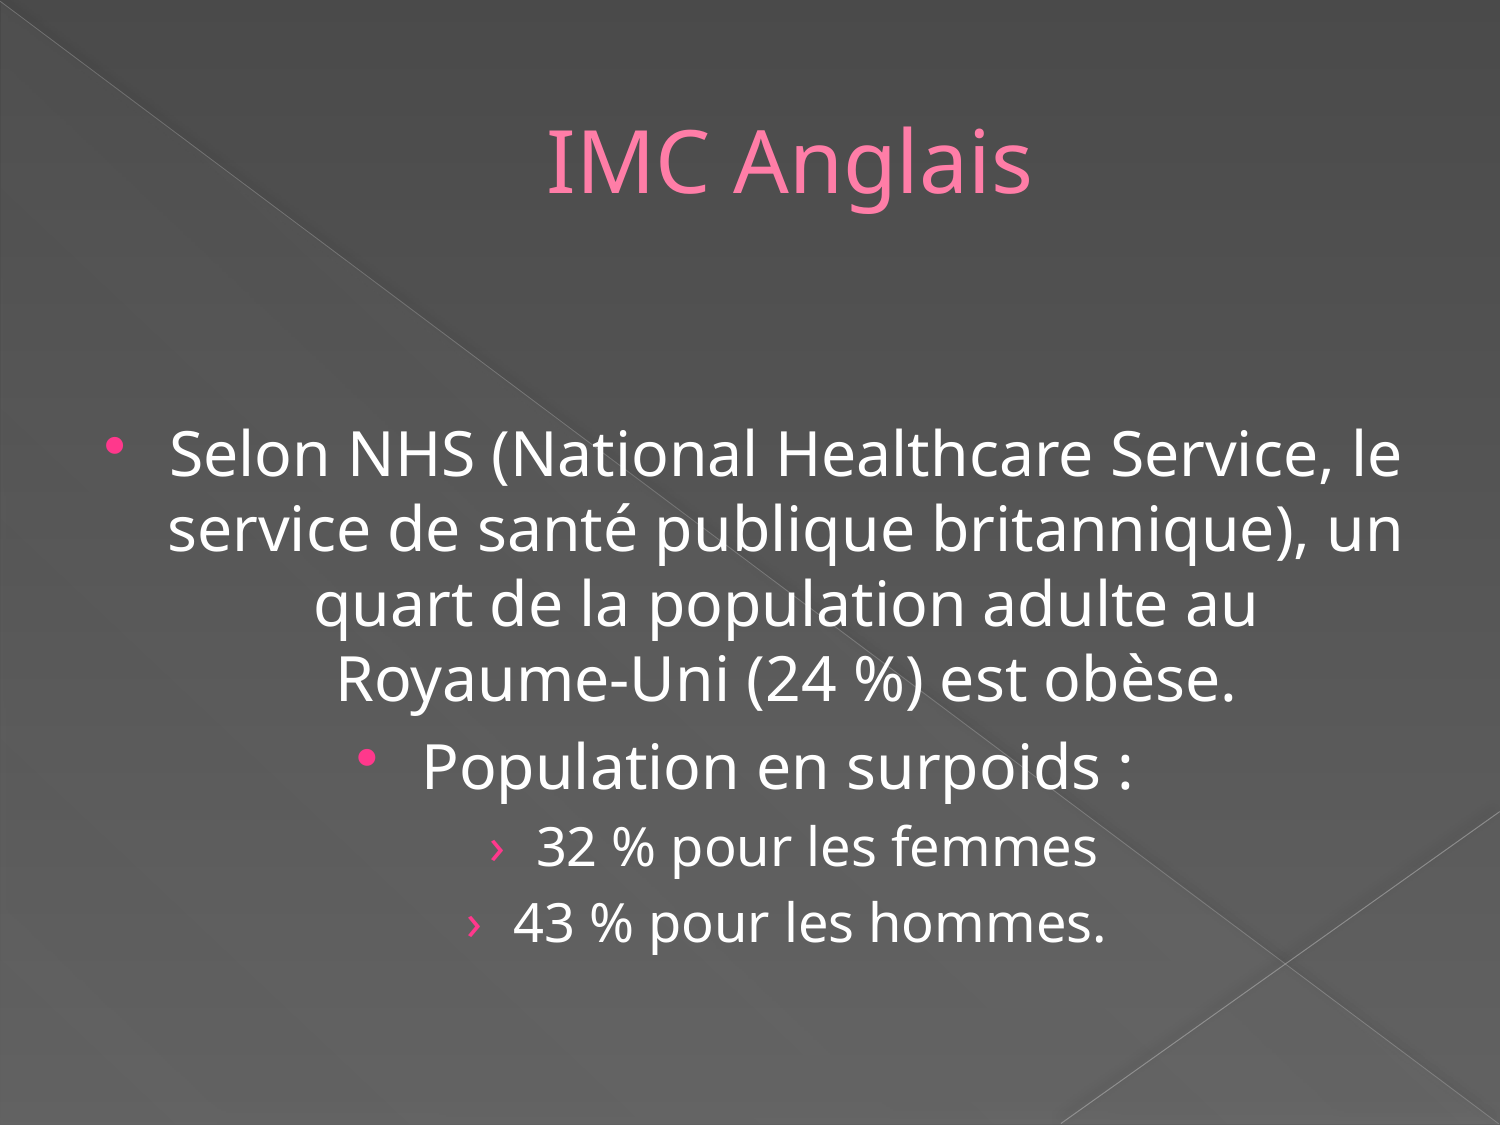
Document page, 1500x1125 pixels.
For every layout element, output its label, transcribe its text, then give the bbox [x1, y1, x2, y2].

title IMC Anglais [75, 43, 1425, 274]
list Selon NHS (National Healthcare Service, le service de santé publique britannique), un quart de la population adulte au Royaume-Uni (24 %) est obèse. Population en surpoids : 32 % pour les femmes 43 % pour les hommes. [75, 308, 1425, 1059]
